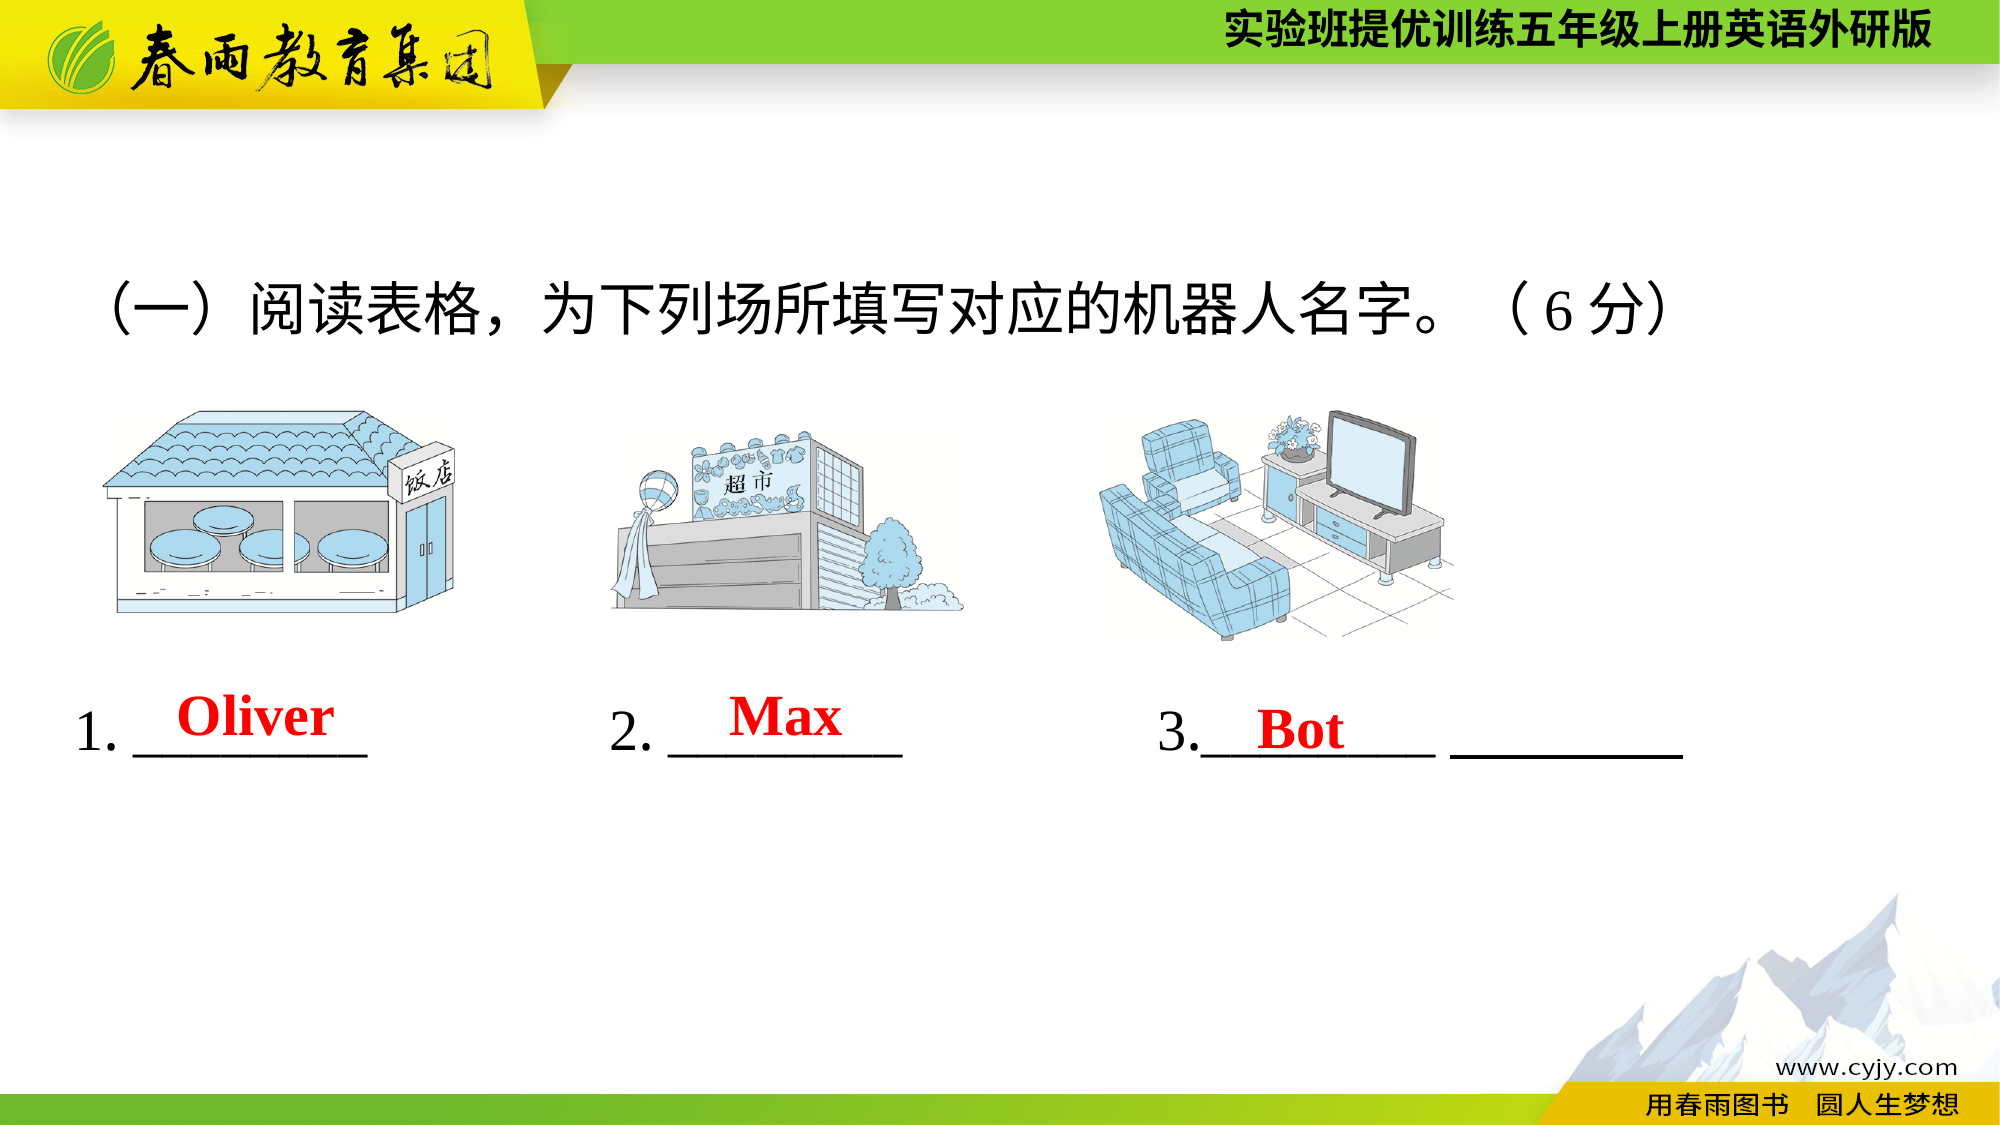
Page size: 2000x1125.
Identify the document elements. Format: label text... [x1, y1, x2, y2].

text_box Max [714, 669, 859, 755]
text_box Oliver [162, 669, 351, 755]
picture [0, 0, 2000, 1125]
text_box Bot [1242, 649, 1360, 768]
list （一）阅读表格，为下列场所填写对应的机器人名字。（6分） 1. ________ 2. ________ 3.________ [59, 229, 1944, 776]
